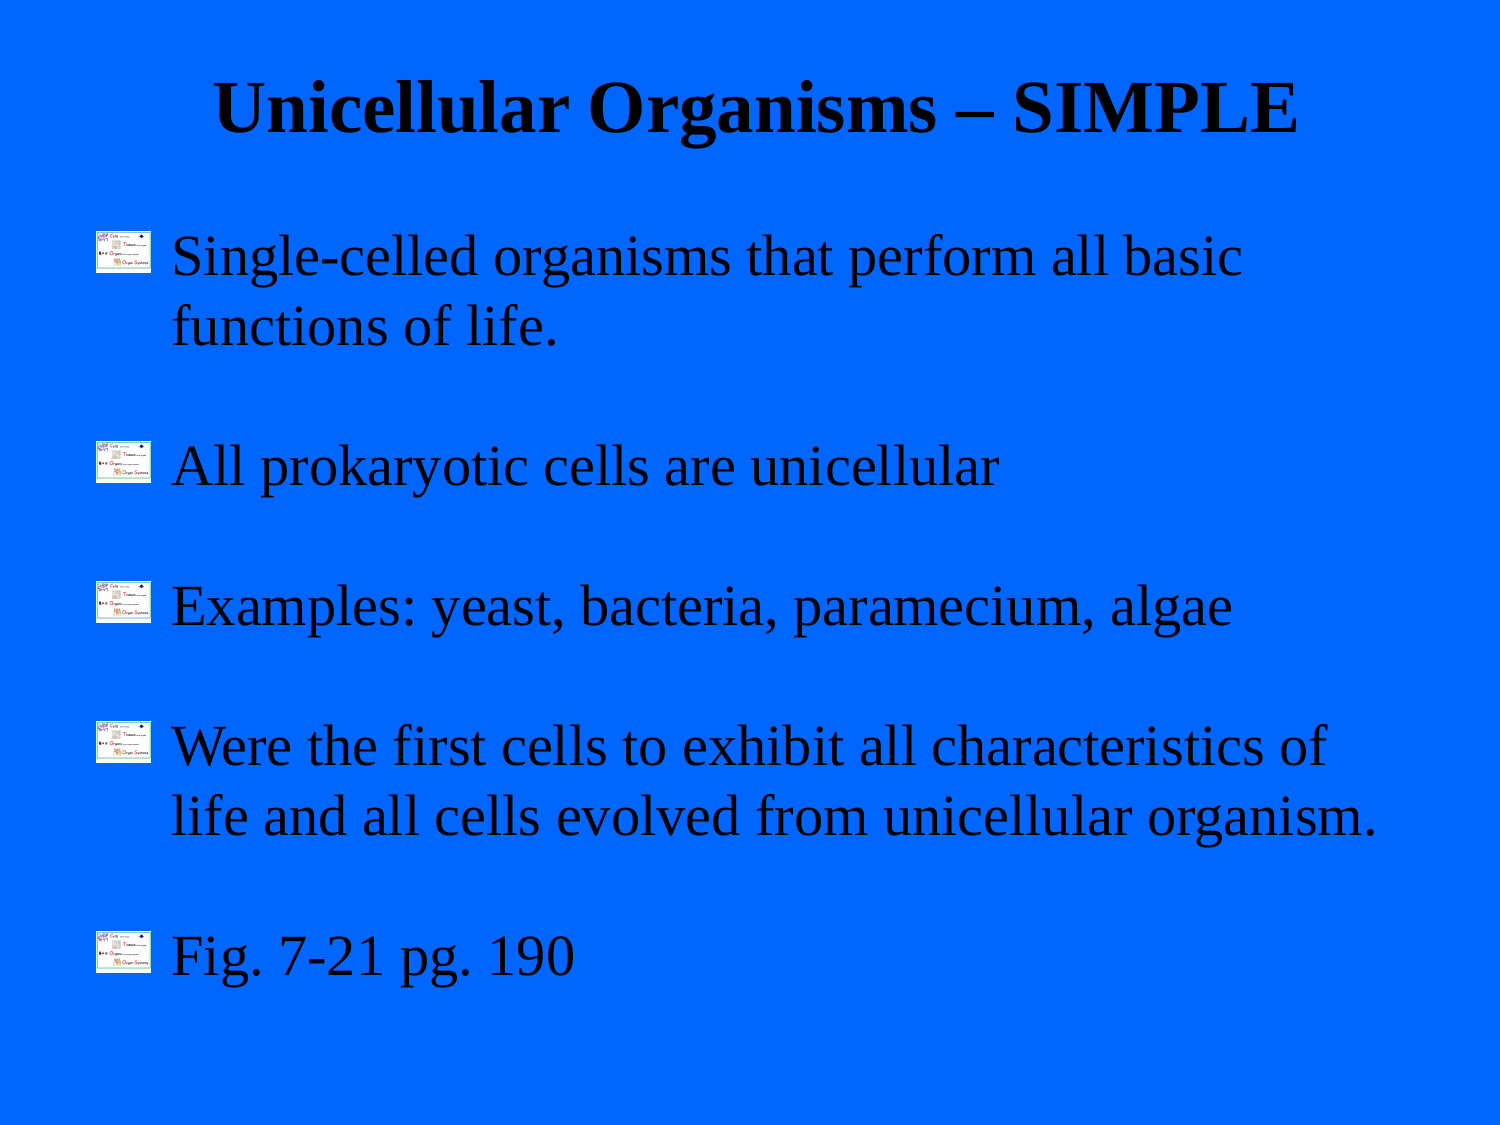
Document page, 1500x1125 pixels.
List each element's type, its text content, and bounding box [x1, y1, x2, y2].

picture [96, 441, 151, 483]
picture [96, 721, 151, 763]
picture [96, 231, 151, 273]
picture [96, 581, 151, 623]
picture [96, 931, 151, 973]
text_box Unicellular Organisms – SIMPLE Single-celled organisms that perform all basic functions of life. All prokaryotic cells are unicellular Examples: yeast, bacteria, paramecium, algae Were the first cells to exhibit all characteristics of life and all cells evolved from unicellular organism. Fig. 7-21 pg. 190 [81, 49, 1432, 1040]
